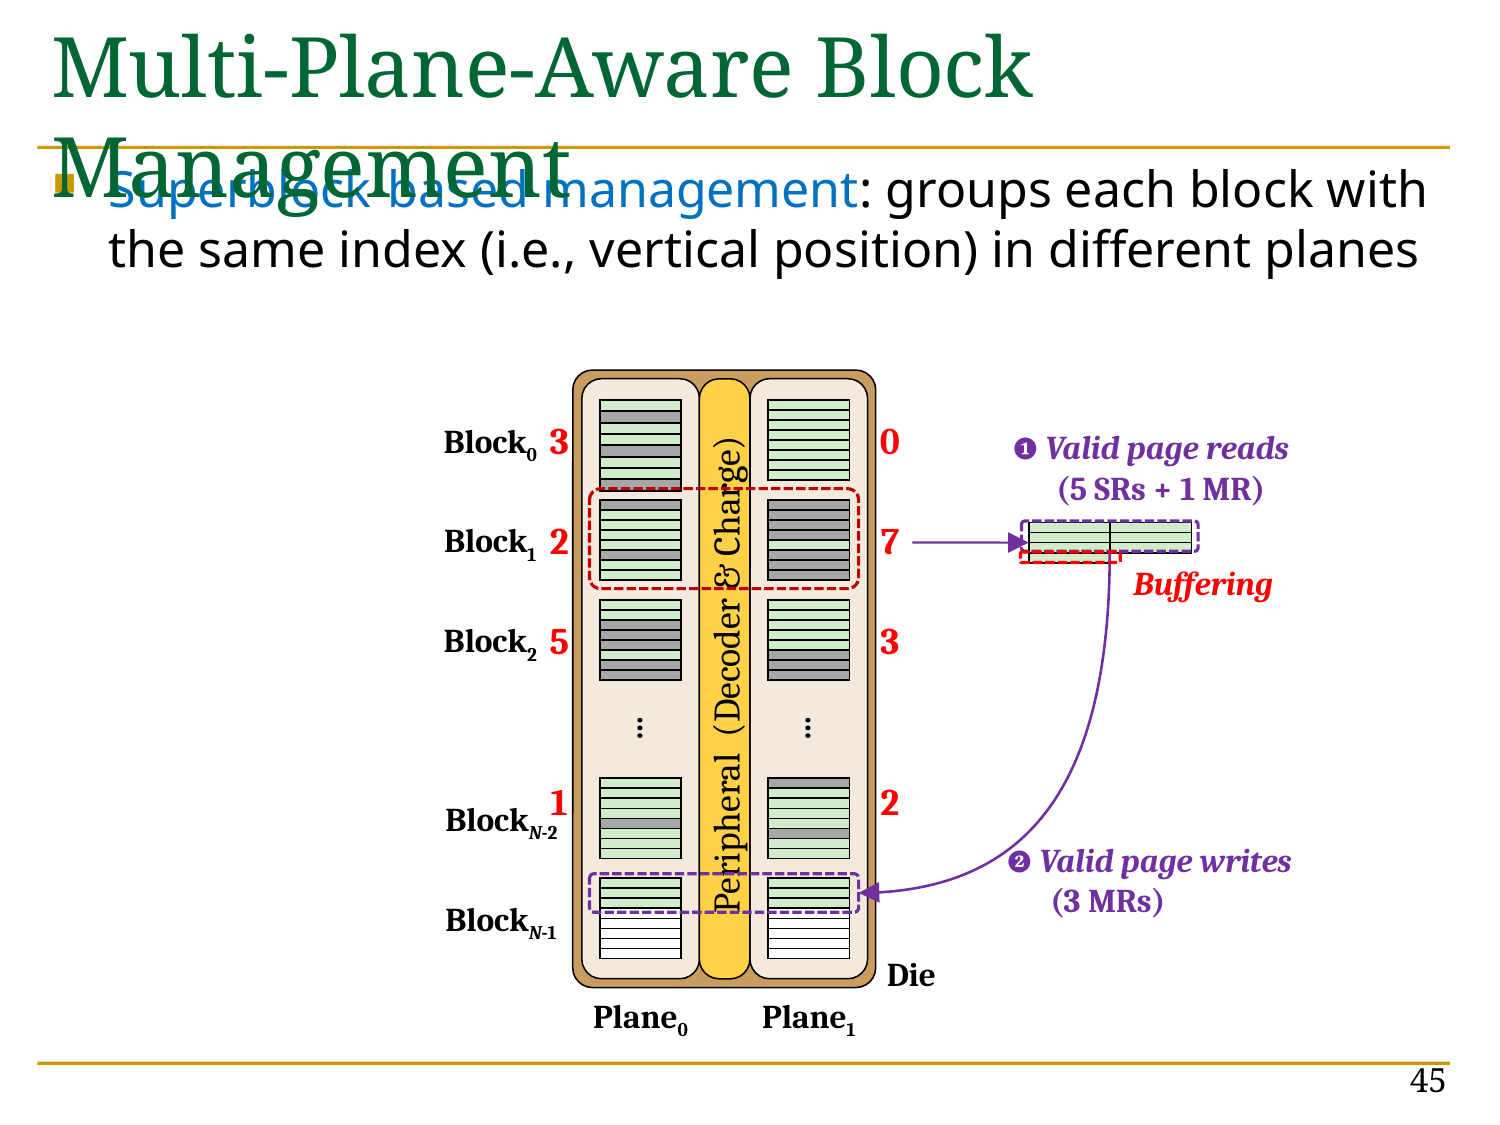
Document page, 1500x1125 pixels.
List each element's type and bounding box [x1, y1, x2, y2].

table_cell [601, 435, 680, 444]
table_cell [601, 469, 680, 478]
table_cell [601, 641, 680, 649]
table_cell [769, 829, 813, 838]
table_cell [601, 446, 680, 456]
table_cell [769, 789, 813, 797]
table_cell [769, 611, 813, 619]
table_cell [601, 621, 680, 629]
table_cell [601, 929, 680, 938]
table_cell [769, 651, 813, 659]
table_cell [769, 661, 813, 669]
table_header [769, 401, 849, 409]
table_cell [601, 424, 680, 433]
title [36, 6, 1449, 119]
table_header [769, 601, 813, 609]
table_header [601, 779, 680, 787]
table_cell [601, 661, 680, 669]
table_cell [601, 819, 680, 828]
table_cell [769, 949, 849, 958]
table_cell [769, 631, 813, 639]
text_box [428, 370, 1308, 1048]
table_cell [769, 799, 813, 808]
slide_number [1111, 1036, 1462, 1112]
table_cell [601, 631, 680, 639]
table_cell [769, 451, 849, 459]
table_cell [601, 480, 680, 488]
table_cell [601, 799, 680, 808]
table_cell [601, 789, 680, 797]
table_cell [601, 919, 680, 928]
table_cell [601, 839, 680, 848]
table_cell [601, 651, 680, 659]
text_box [998, 419, 1305, 514]
table_cell [601, 829, 680, 838]
table_cell [769, 671, 813, 679]
table_cell [769, 441, 849, 449]
table_cell [769, 809, 813, 818]
table_cell [769, 919, 849, 928]
table_cell [769, 411, 849, 419]
table_cell [769, 471, 849, 479]
table_cell [769, 839, 813, 848]
table_cell [601, 458, 680, 467]
table_header [601, 601, 680, 609]
table_cell [769, 461, 849, 469]
table_cell [769, 913, 849, 918]
table_cell [769, 819, 813, 828]
table_cell [601, 939, 680, 948]
table_cell [601, 809, 680, 818]
table_cell [601, 611, 680, 619]
table_cell [601, 849, 680, 858]
list [37, 149, 1450, 1063]
table_header [769, 779, 813, 787]
table_cell [769, 431, 849, 439]
table_cell [601, 949, 680, 958]
table_cell [769, 621, 813, 629]
table_header [601, 401, 680, 410]
table_cell [769, 641, 813, 649]
table_cell [601, 671, 680, 679]
table_cell [601, 412, 680, 422]
table_cell [769, 421, 849, 429]
table_cell [769, 849, 849, 858]
table_cell [601, 913, 680, 918]
table_cell [769, 929, 849, 938]
table_cell [769, 939, 849, 948]
